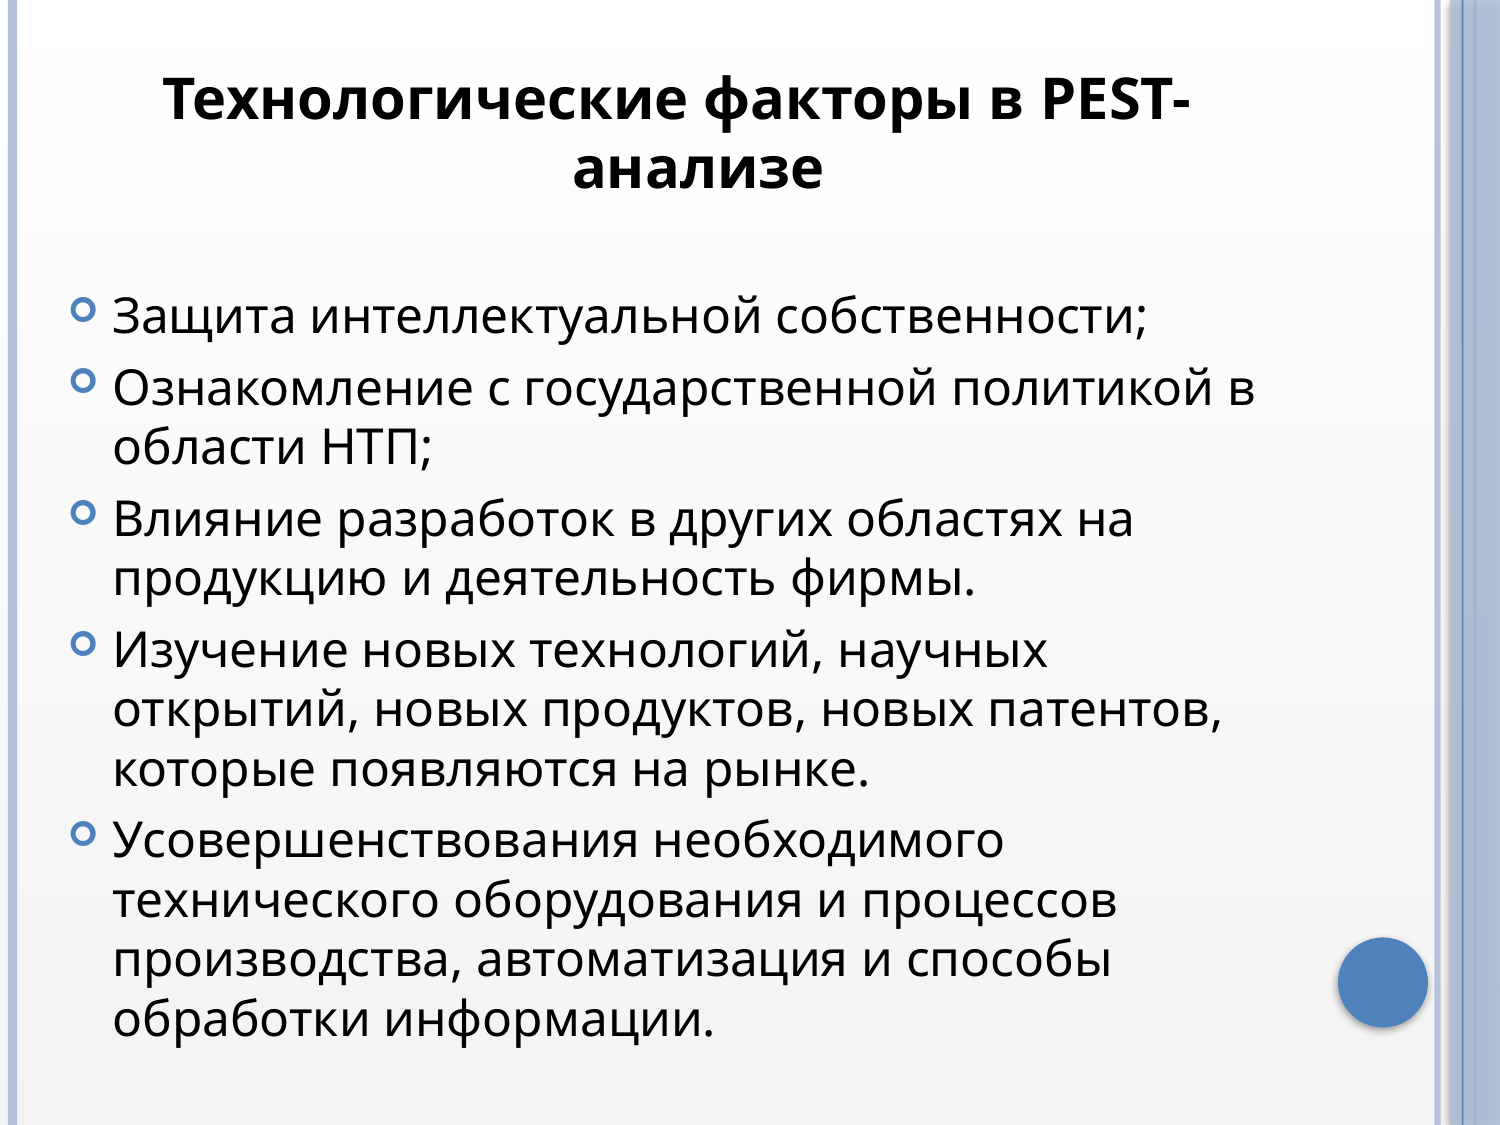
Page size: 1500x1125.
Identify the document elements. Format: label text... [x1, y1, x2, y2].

list Технологические факторы в PEST-анализе Защита интеллектуальной собственности; Ознакомление с государственной политикой в области НТП; Влияние разработок в других областях на продукцию и деятельность фирмы. Изучение новых технологий, научных открытий, новых продуктов, новых патентов, которые появляются на рынке. Усовершенствования необходимого технического оборудования и процессов производства, автоматизация и способы обработки информации. [53, 54, 1300, 1062]
